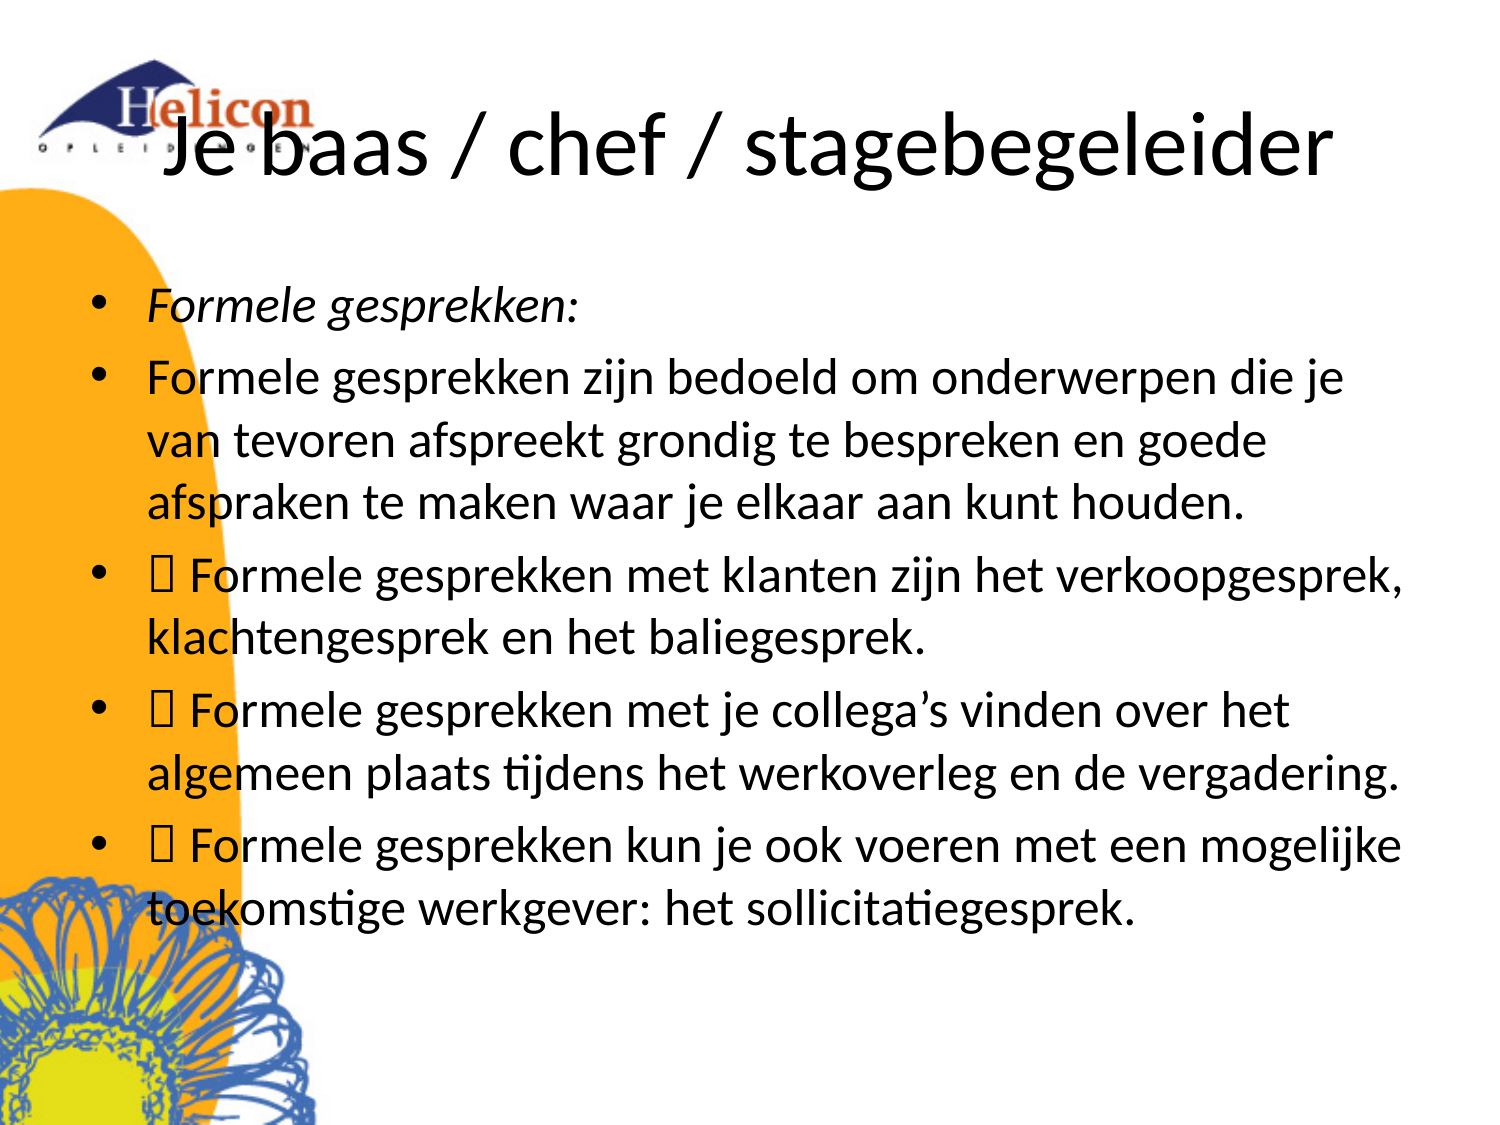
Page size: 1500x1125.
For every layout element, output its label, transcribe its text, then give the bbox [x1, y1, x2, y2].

list Formele gesprekken: Formele gesprekken zijn bedoeld om onderwerpen die je van tevoren afspreekt grondig te bespreken en goede afspraken te maken waar je elkaar aan kunt houden.  Formele gesprekken met klanten zijn het verkoopgesprek, klachtengesprek en het baliegesprek.  Formele gesprekken met je collega’s vinden over het algemeen plaats tijdens het werkoverleg en de vergadering.  Formele gesprekken kun je ook voeren met een mogelijke toekomstige werkgever: het sollicitatiegesprek. [75, 262, 1425, 1005]
picture [0, 0, 1500, 1125]
title Je baas / chef / stagebegeleider [75, 45, 1425, 233]
